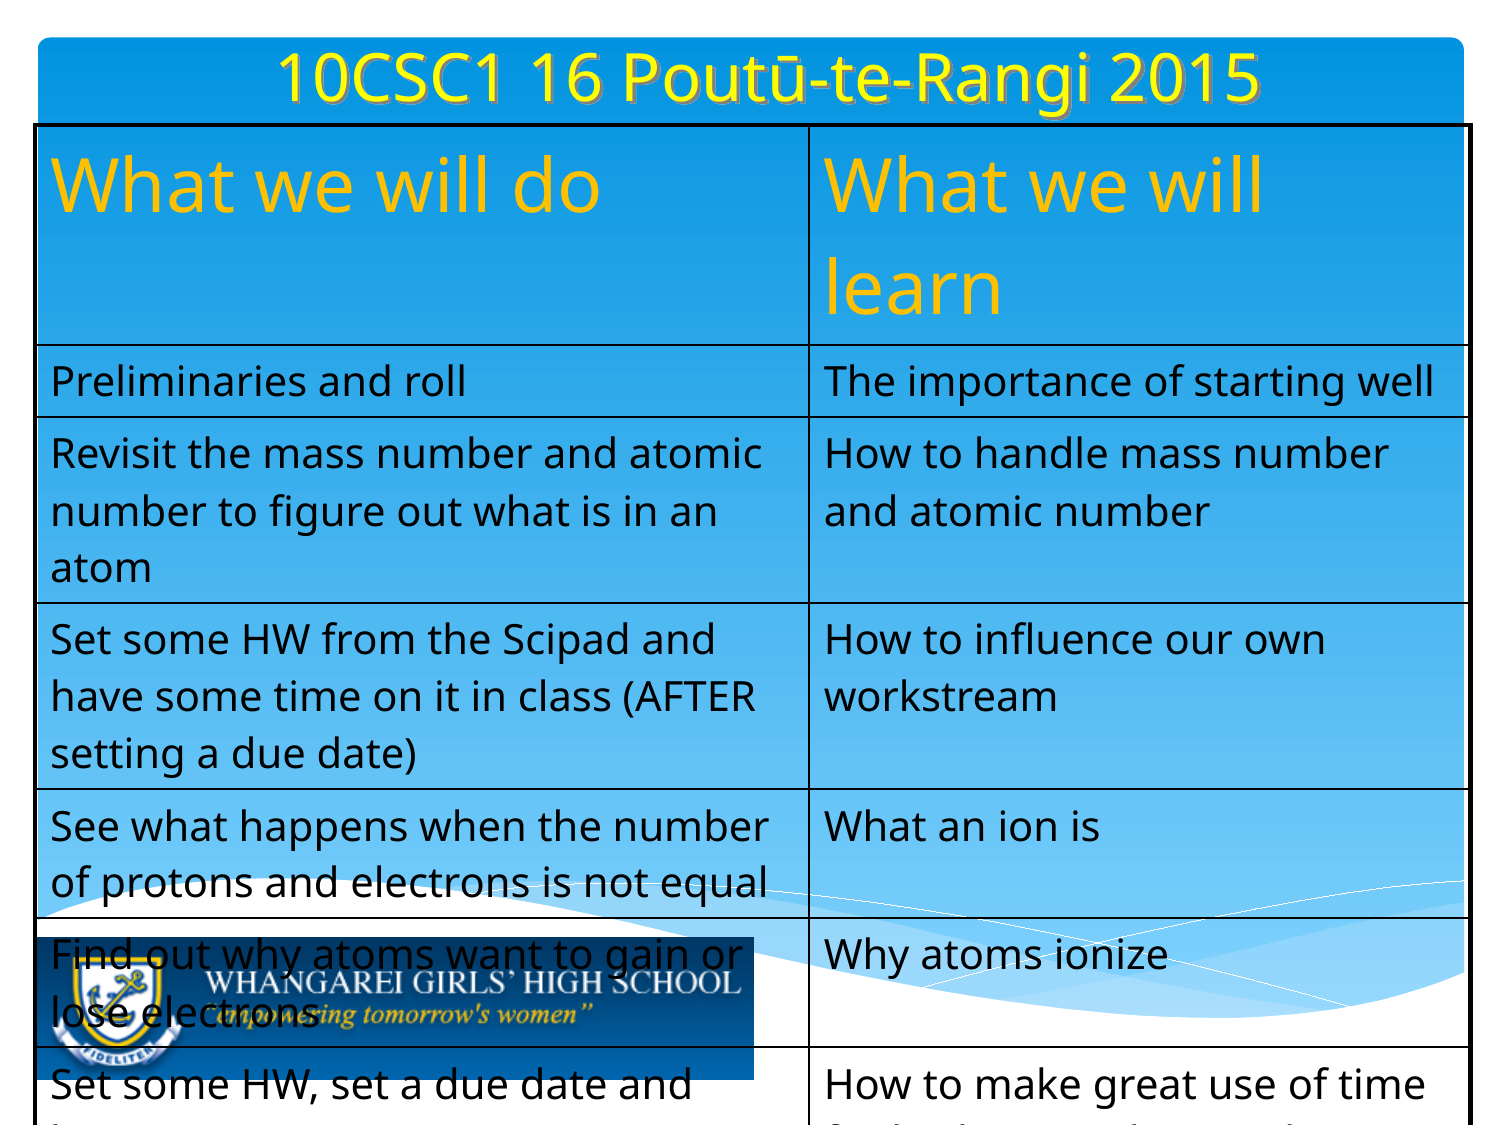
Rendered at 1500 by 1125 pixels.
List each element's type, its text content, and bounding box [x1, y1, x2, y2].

table_cell Why atoms ionize [810, 919, 1468, 1046]
picture [37, 937, 754, 1080]
table_cell Revisit the mass number and atomic number to figure out what is in an atom [37, 418, 808, 602]
table_header What we will learn [810, 127, 1468, 344]
table_cell What an ion is [810, 790, 1468, 917]
table_cell Set some HW from the Scipad and have some time on it in class (AFTER setting a due date) [37, 604, 808, 788]
table_cell Set some HW, set a due date and have some HRT [37, 1048, 808, 1125]
table_cell How to make great use of time for both HW reduction, learning and preparation for the test. [810, 1048, 1468, 1125]
table_cell How to handle mass number and atomic number [810, 418, 1468, 602]
table_header What we will do [37, 127, 808, 344]
table_cell The importance of starting well [810, 346, 1468, 416]
table_cell How to influence our own workstream [810, 604, 1468, 788]
table_cell See what happens when the number of protons and electrons is not equal [37, 790, 808, 917]
text_box 10CSC1 16 Poutū-te-Rangi 2015 [162, 24, 1375, 123]
table_cell Find out why atoms want to gain or lose electrons [37, 919, 808, 1046]
table_cell Preliminaries and roll [37, 346, 808, 416]
